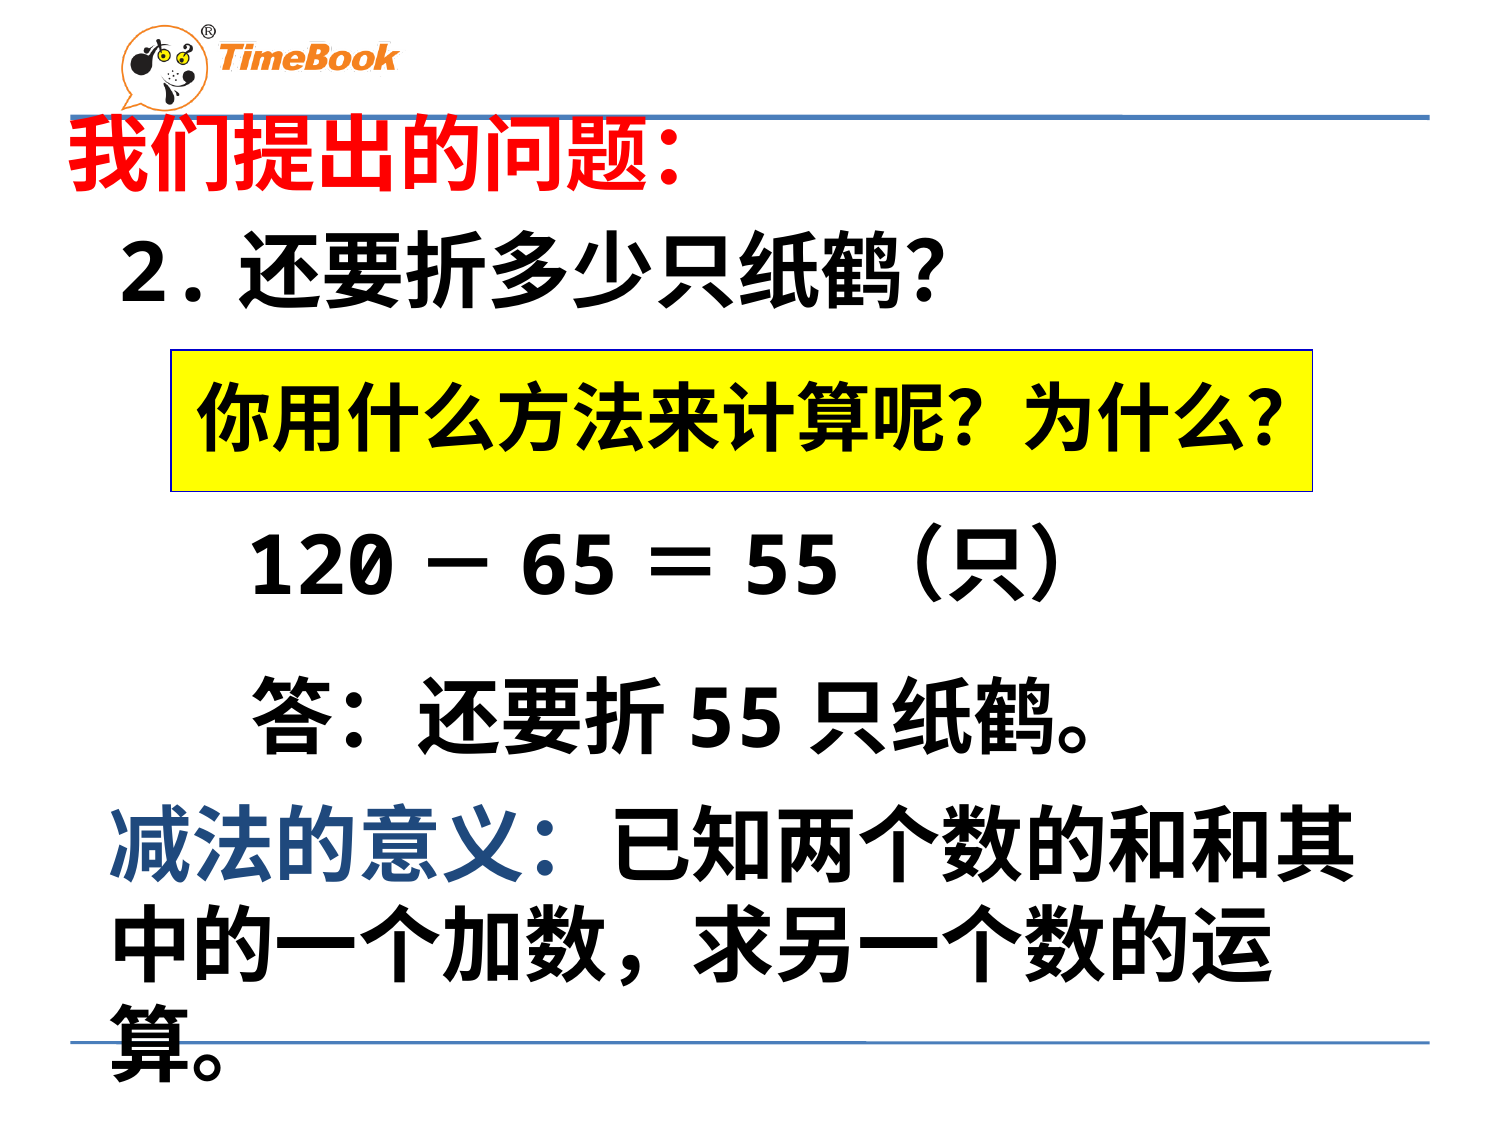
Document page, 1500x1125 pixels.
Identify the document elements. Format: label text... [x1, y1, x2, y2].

text_box 减法的意义：已知两个数的和和其中的一个加数，求另一个数的运算。 [93, 785, 1418, 1100]
text_box 120－65＝55（只） [231, 503, 1127, 619]
text_box 答：还要折55只纸鹤。 [235, 656, 1155, 771]
text_box 2.还要折多少只纸鹤？ [103, 210, 1003, 326]
picture [118, 22, 408, 93]
text_box 我们提出的问题： [51, 93, 748, 209]
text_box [170, 349, 1343, 492]
